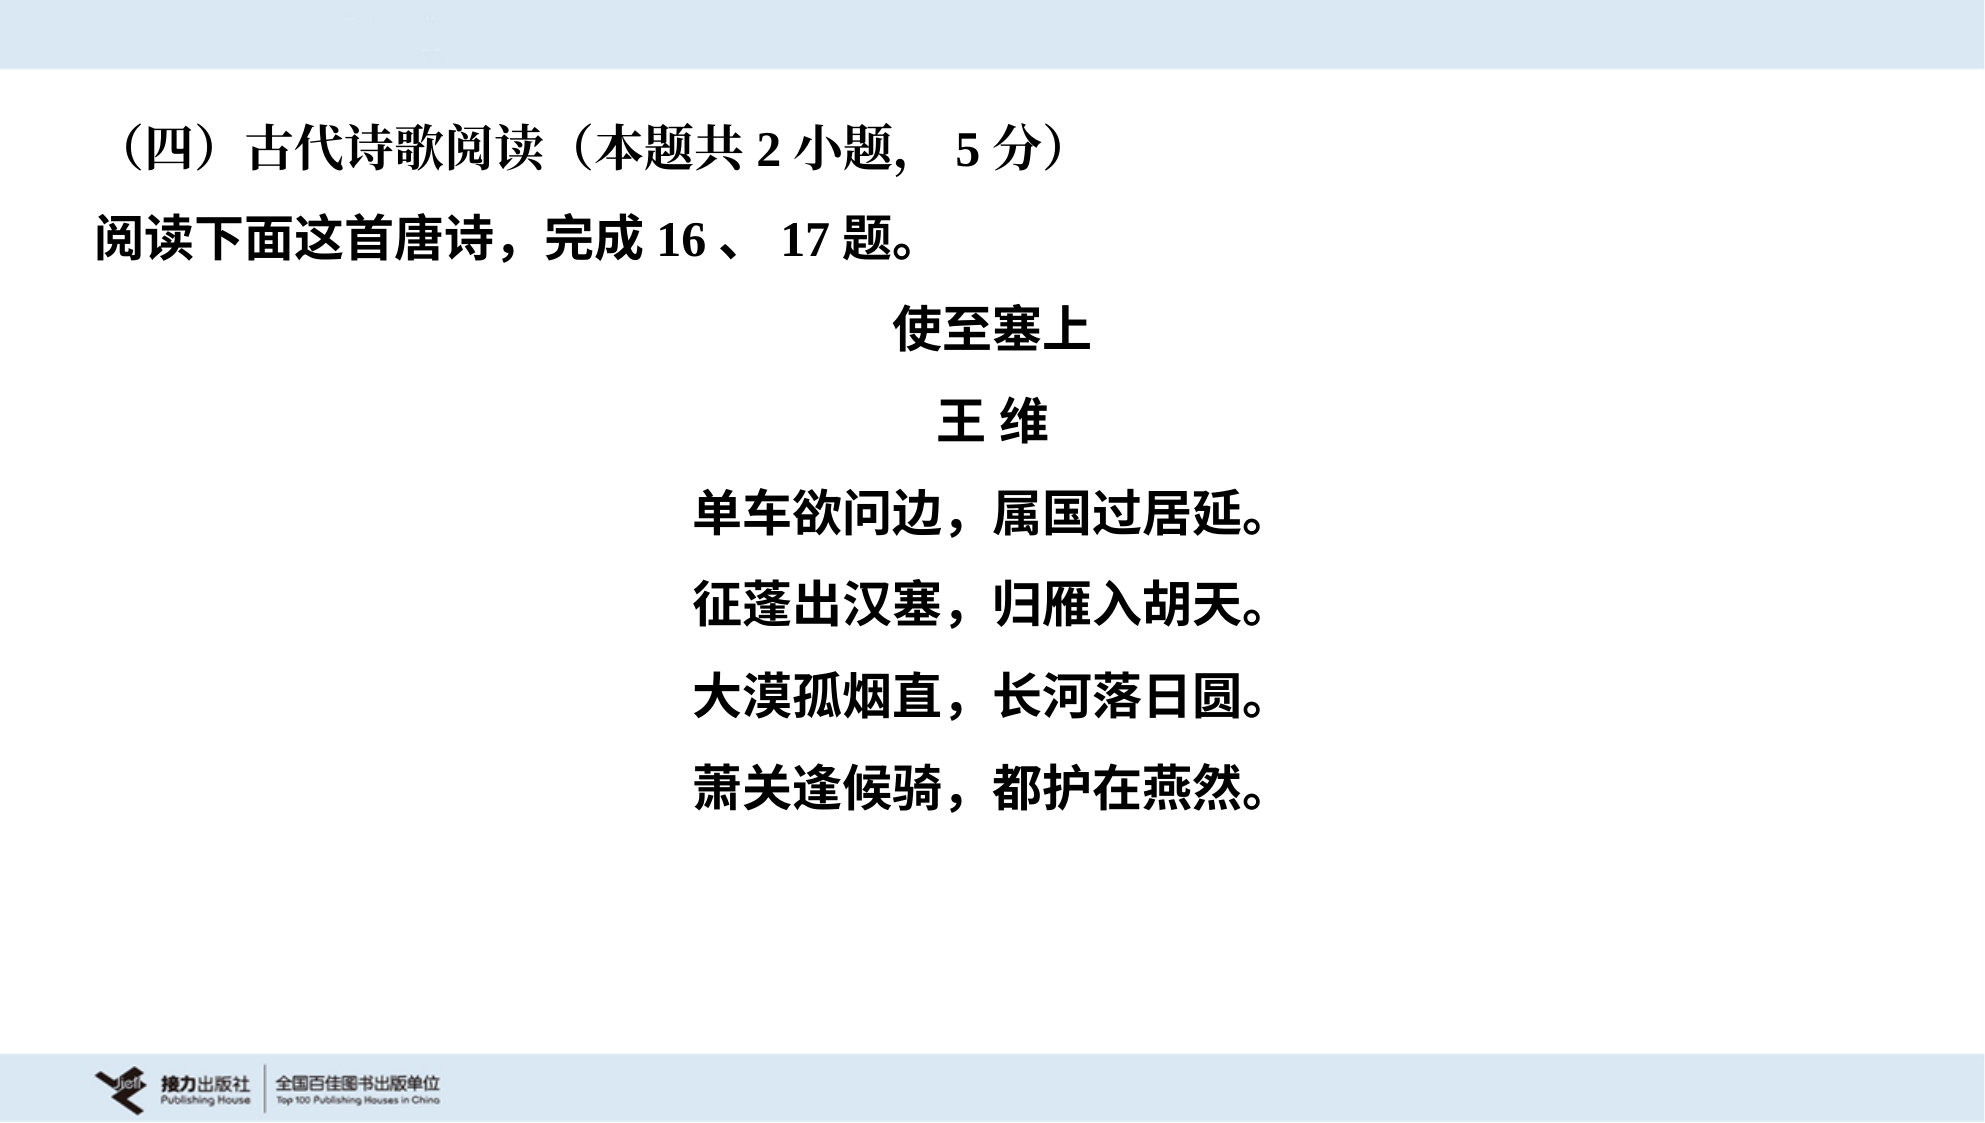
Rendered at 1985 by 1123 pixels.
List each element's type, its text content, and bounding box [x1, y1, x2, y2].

text_box （四）古代诗歌阅读（本题共2小题，5分） [94, 88, 1892, 174]
picture [0, 0, 1985, 1122]
text_box 阅读下面这首唐诗，完成16、17题。 使至塞上 王 维 单车欲问边，属国过居延。 征蓬出汉塞，归雁入胡天。 大漠孤烟直，长河落日圆。 萧关逢候骑，都护在燕然。 [94, 174, 1892, 817]
